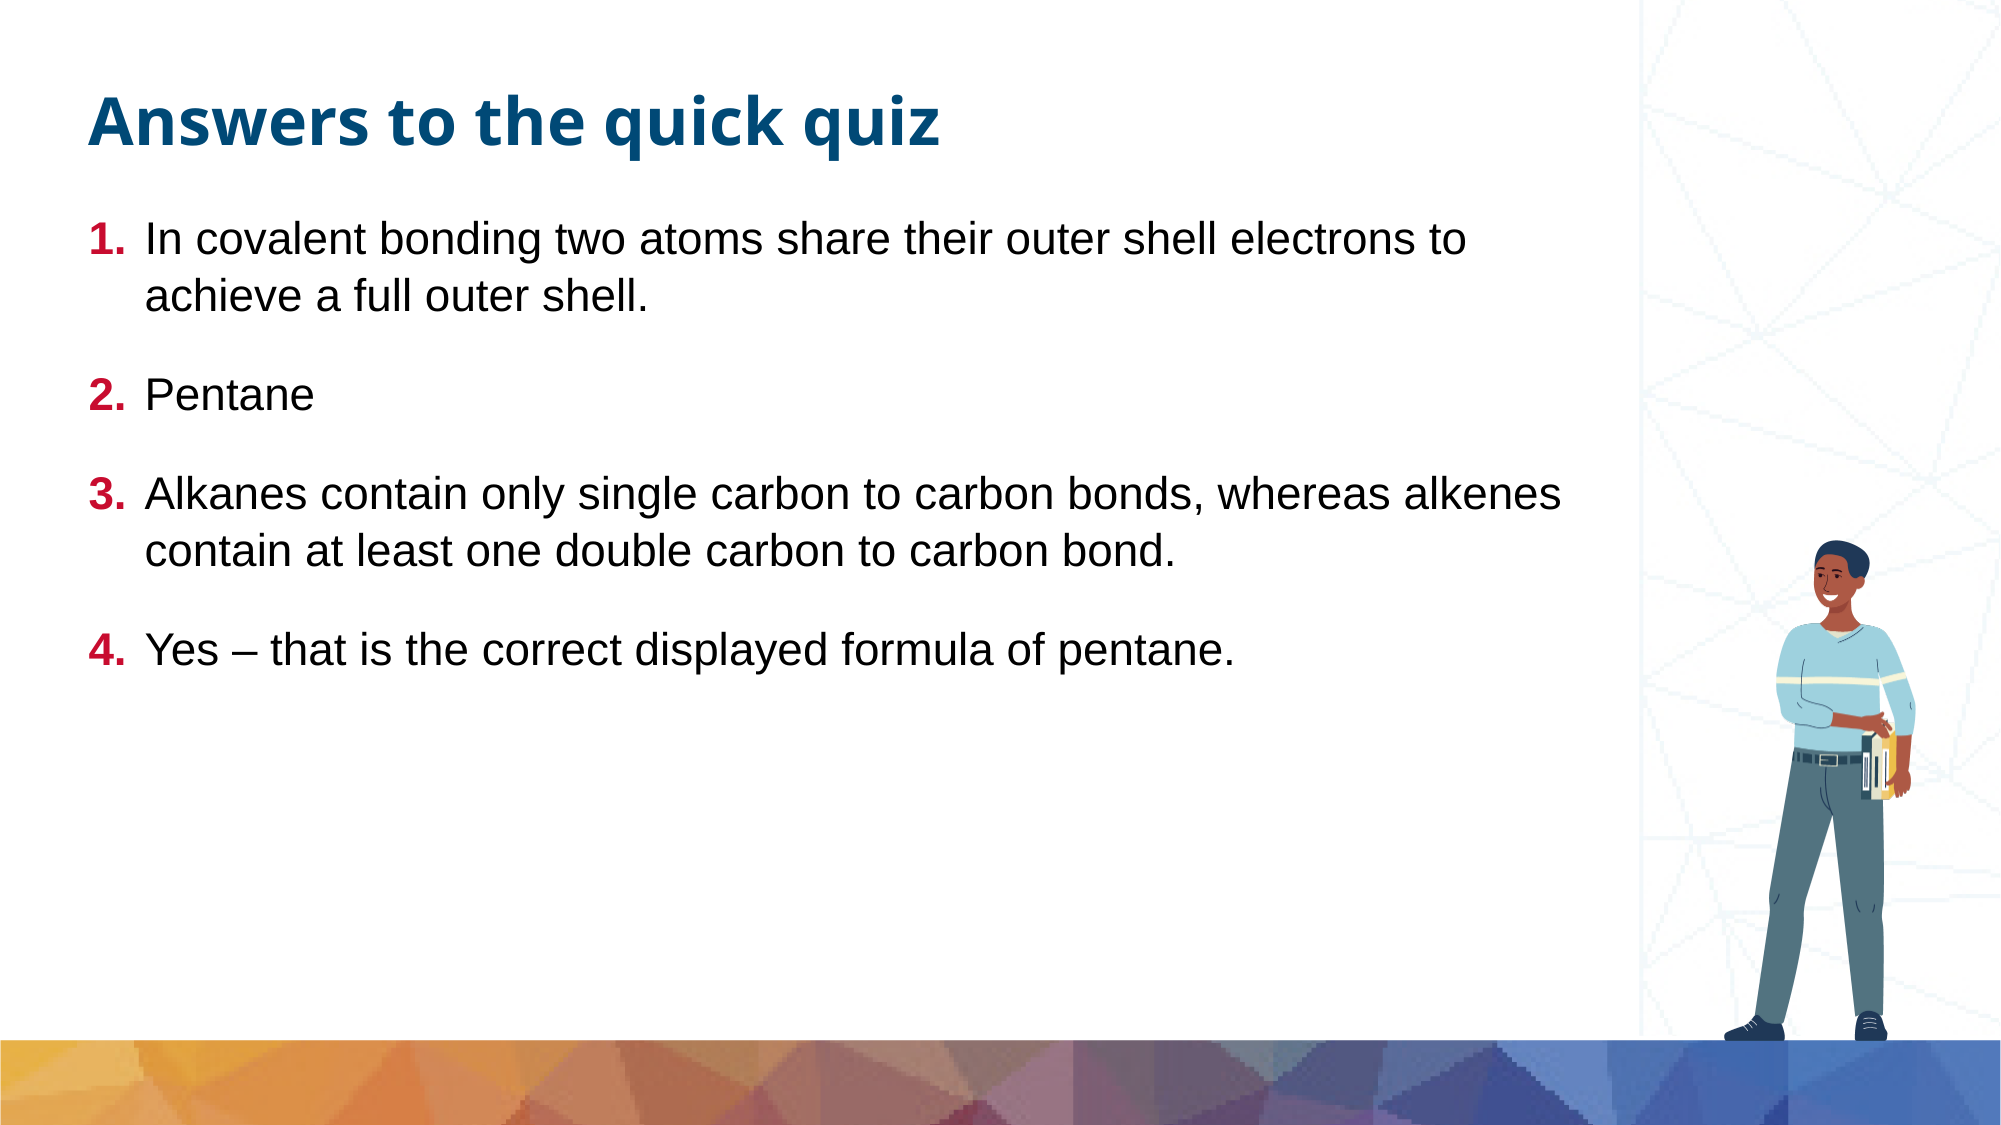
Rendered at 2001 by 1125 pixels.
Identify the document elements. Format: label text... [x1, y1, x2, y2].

list 1. In covalent bonding two atoms share their outer shell electrons to achieve a full outer shell. 2. Pentane 3. Alkanes contain only single carbon to carbon bonds, whereas alkenes contain at least one double carbon to carbon bond. 4. Yes – that is the correct displayed formula of pentane. [88, 206, 1566, 890]
title Answers to the quick quiz [88, 88, 1566, 161]
picture [0, 0, 2001, 1125]
